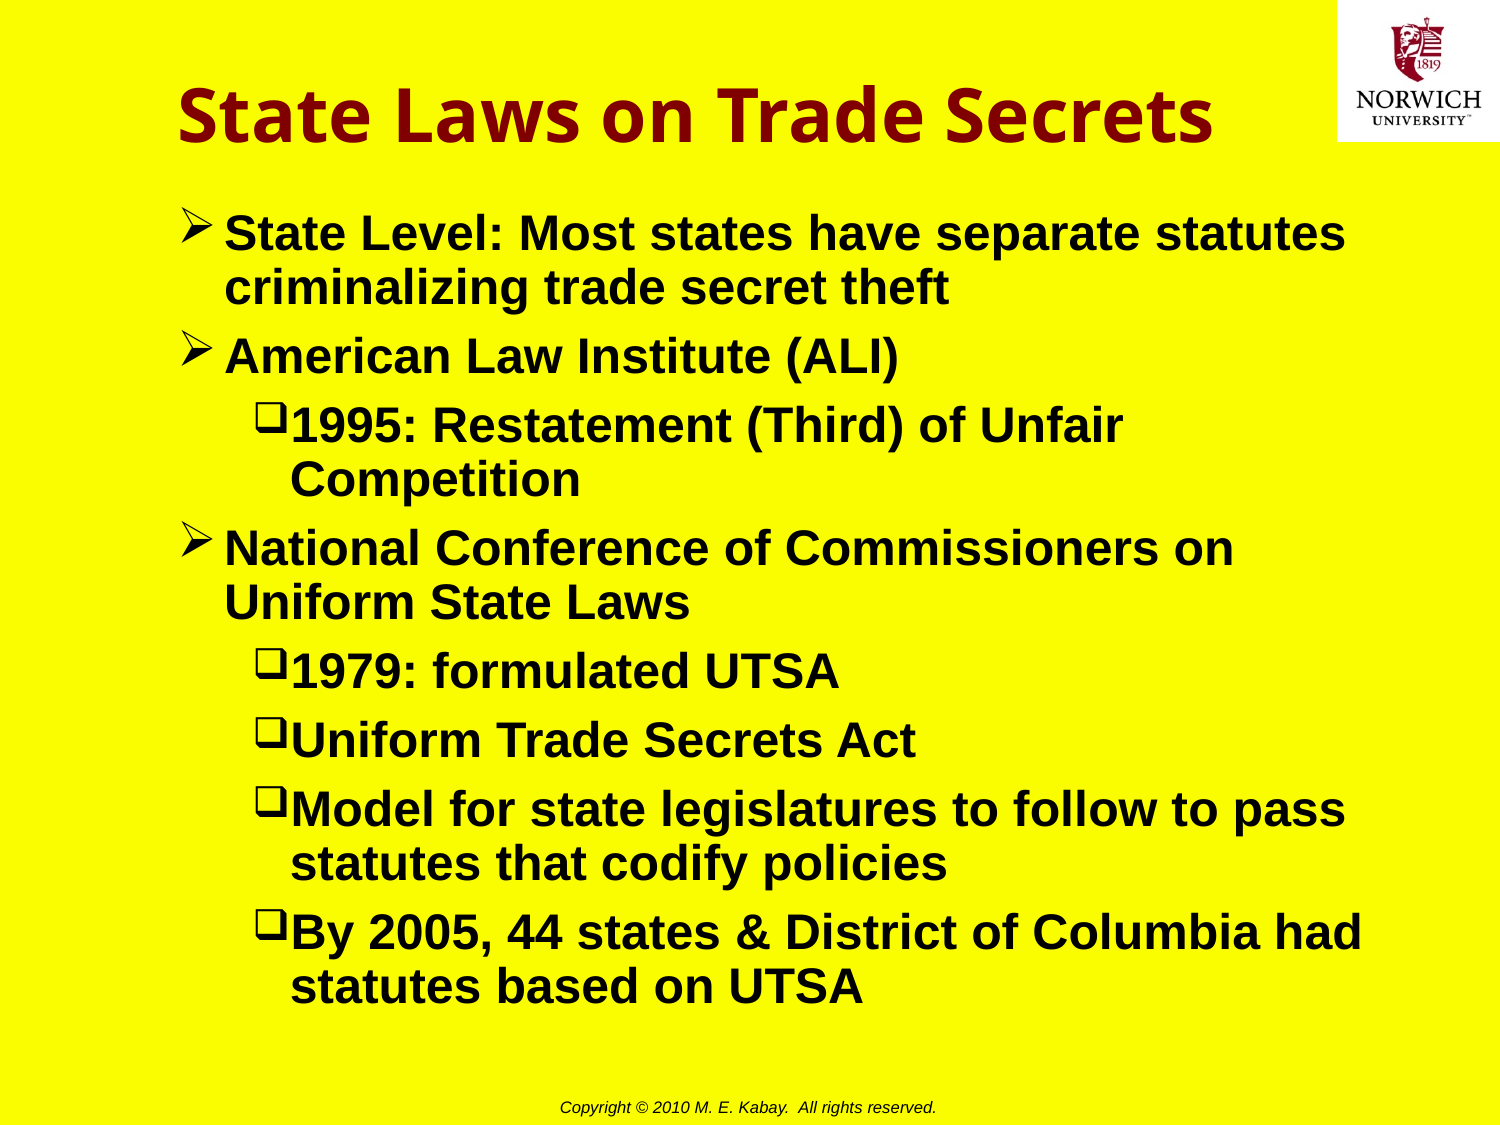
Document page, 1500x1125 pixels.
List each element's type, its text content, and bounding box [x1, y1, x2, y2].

title State Laws on Trade Secrets [161, 24, 1339, 199]
list State Level: Most states have separate statutes criminalizing trade secret theft American Law Institute (ALI) 1995: Restatement (Third) of Unfair Competition National Conference of Commissioners on Uniform State Laws 1979: formulated UTSA Uniform Trade Secrets Act Model for state legislatures to follow to pass statutes that codify policies By 2005, 44 states & District of Columbia had statutes based on UTSA [161, 199, 1438, 1076]
picture [1337, 0, 1500, 142]
